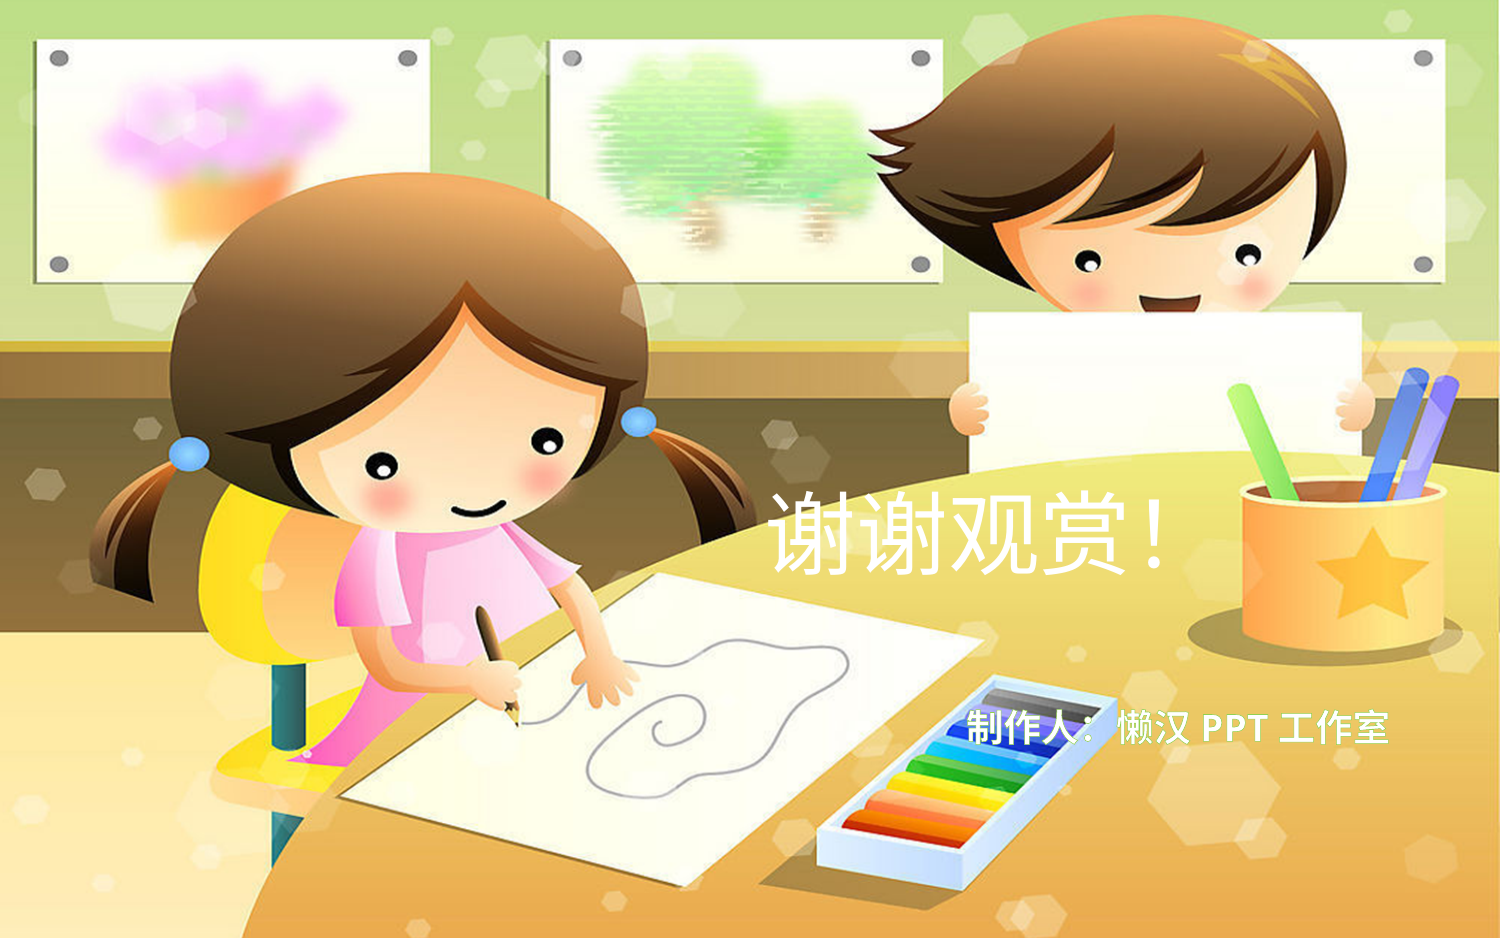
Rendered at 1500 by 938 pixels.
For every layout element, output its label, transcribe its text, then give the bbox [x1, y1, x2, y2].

picture [0, 0, 1500, 938]
text_box 谢谢观赏！ [750, 469, 1199, 595]
text_box 制作人：懒汉PPT工作室 [951, 696, 1406, 757]
